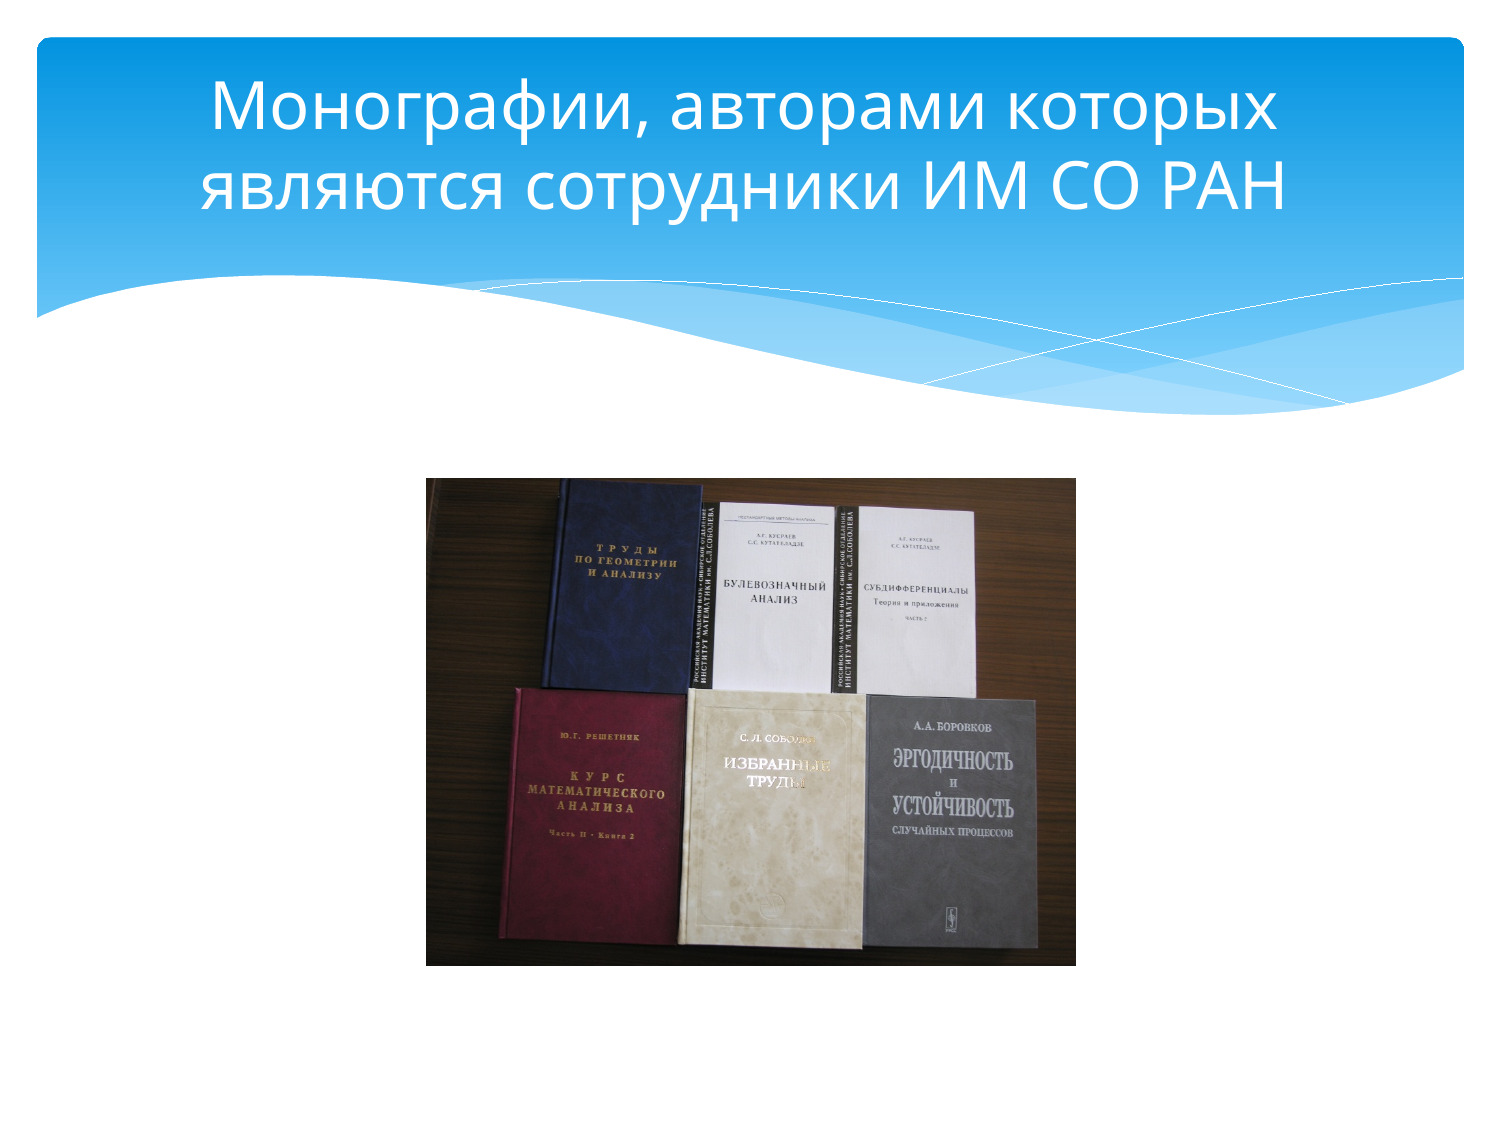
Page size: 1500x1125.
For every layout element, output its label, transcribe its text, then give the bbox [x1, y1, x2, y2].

title Монографии, авторами которых являются сотрудники ИМ СО РАН [88, 42, 1401, 243]
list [425, 478, 1076, 966]
